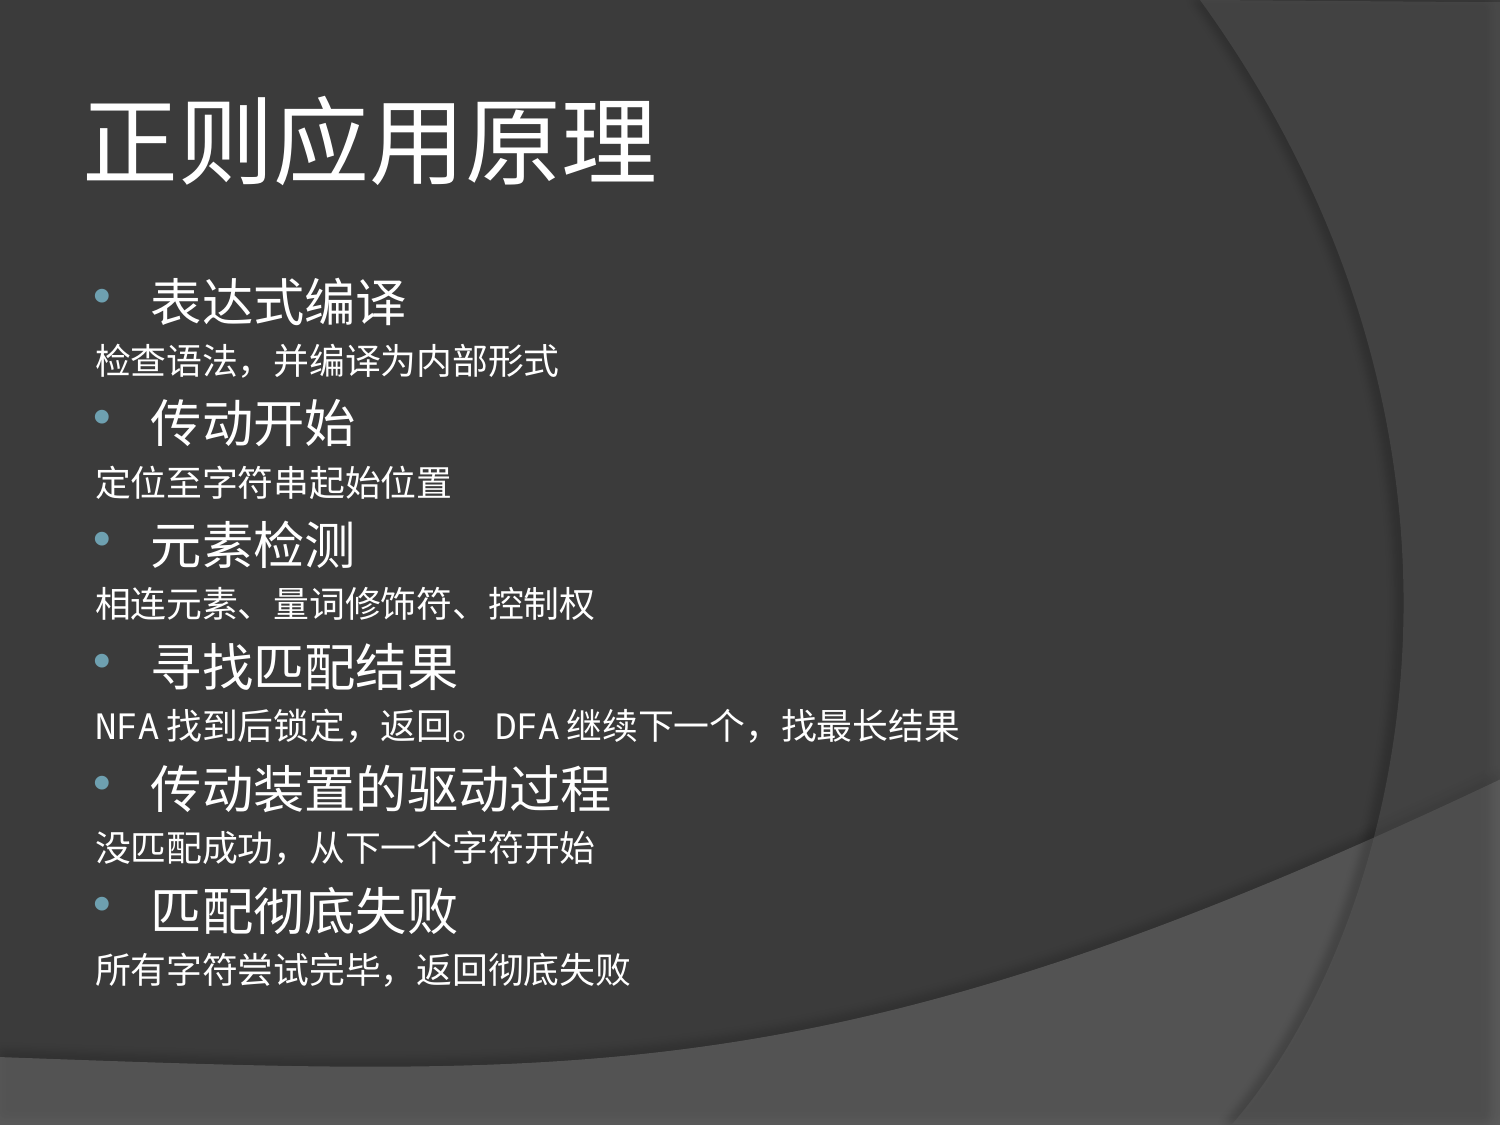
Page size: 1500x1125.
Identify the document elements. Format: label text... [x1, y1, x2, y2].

list 表达式编译 检查语法，并编译为内部形式 传动开始 定位至字符串起始位置 元素检测 相连元素、量词修饰符、控制权 寻找匹配结果 NFA找到后锁定，返回。DFA继续下一个，找最长结果 传动装置的驱动过程 没匹配成功，从下一个字符开始 匹配彻底失败 所有字符尝试完毕，返回彻底失败 [75, 262, 1300, 1005]
title 正则应用原理 [75, 45, 1300, 233]
